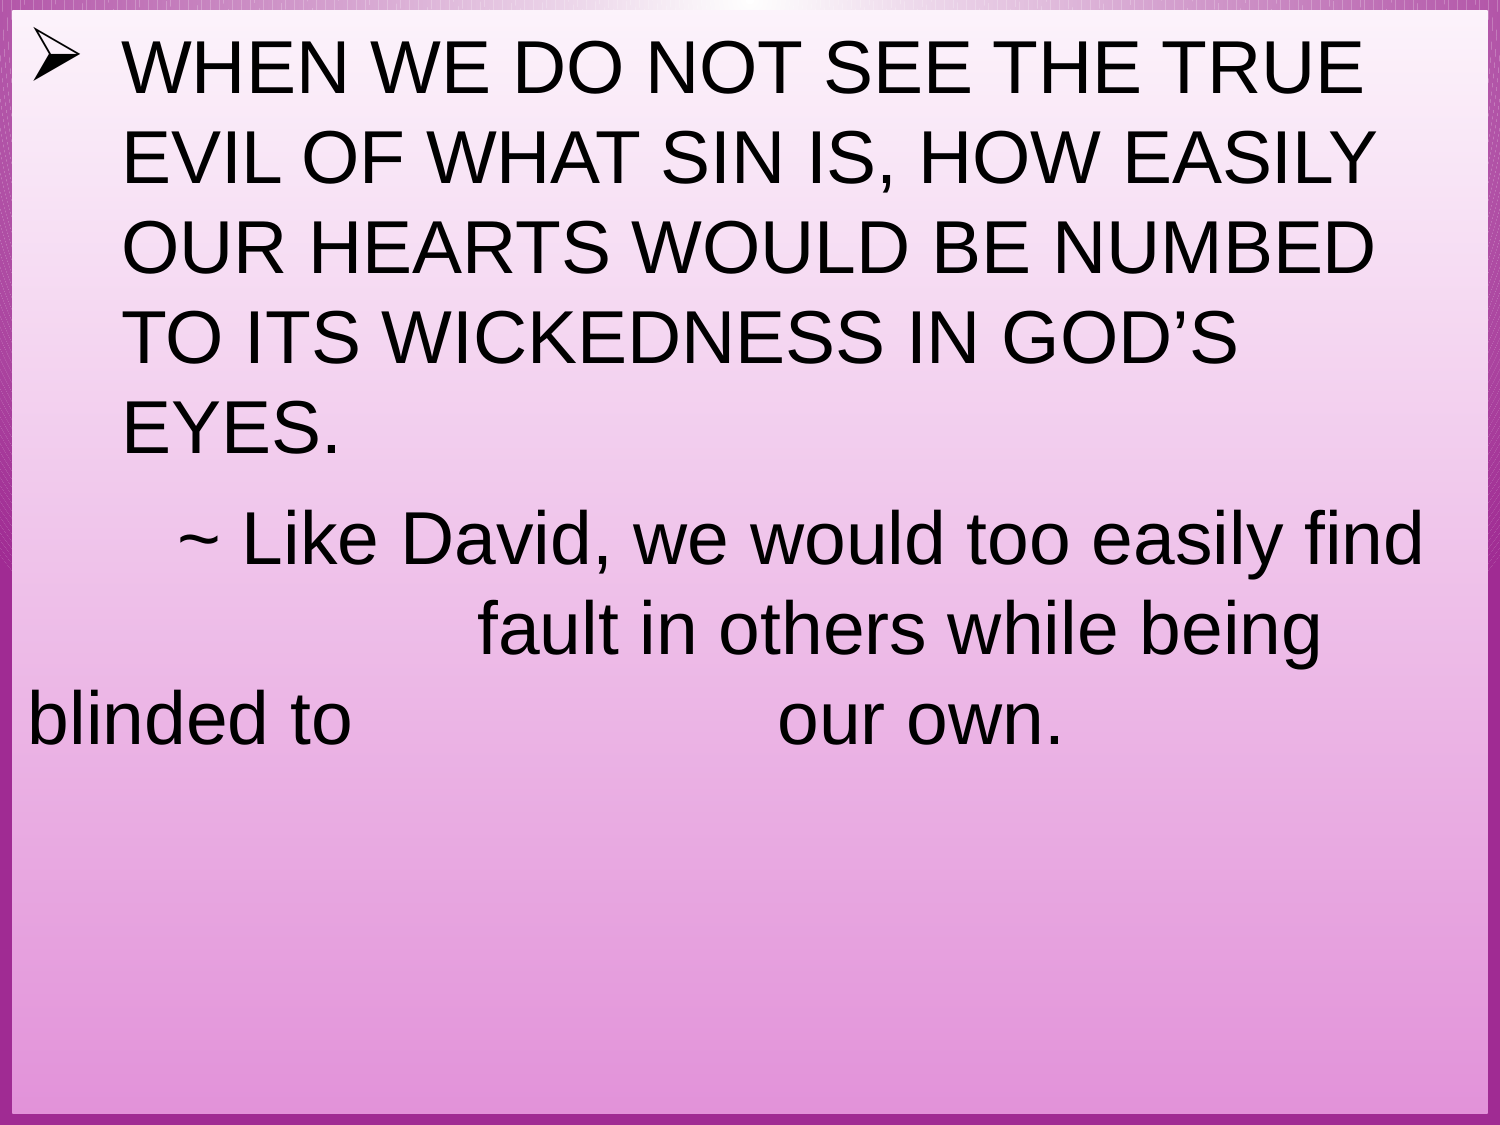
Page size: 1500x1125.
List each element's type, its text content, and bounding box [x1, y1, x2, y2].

subtitle WHEN WE DO NOT SEE THE TRUE EVIL OF WHAT SIN IS, HOW EASILY OUR HEARTS WOULD BE NUMBED TO ITS WICKEDNESS IN GOD’S EYES. ~ Like David, we would too easily find fault in others while being blinded to our own. [12, 10, 1488, 1114]
